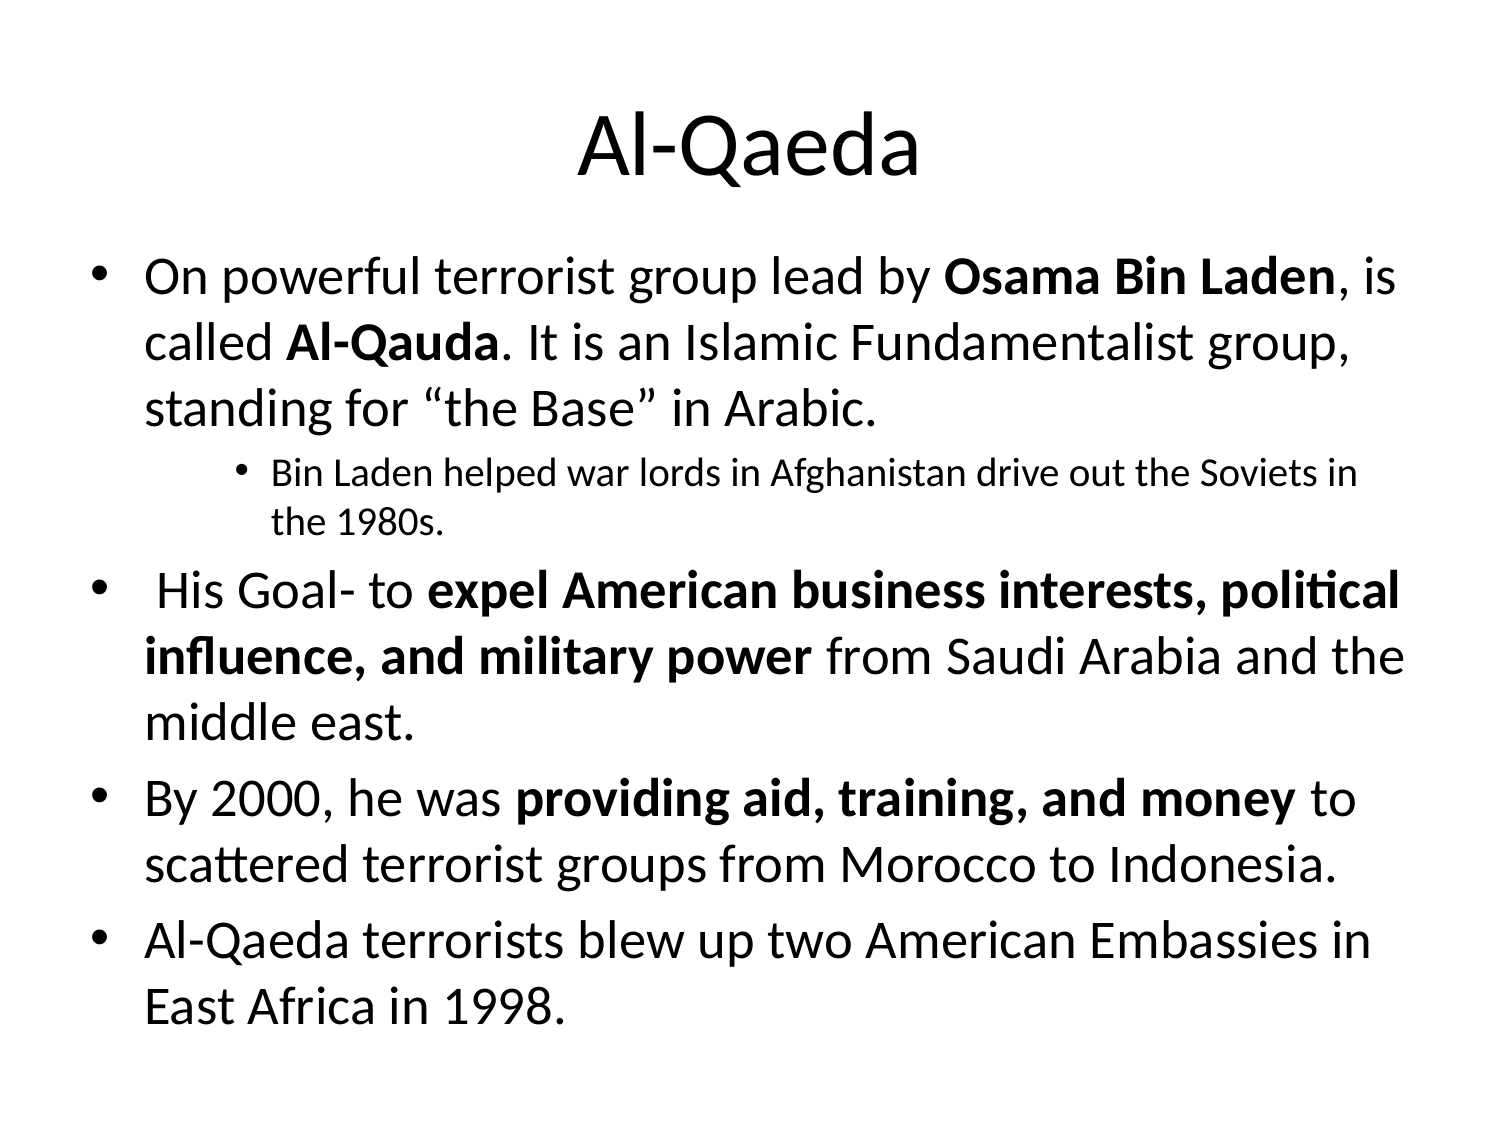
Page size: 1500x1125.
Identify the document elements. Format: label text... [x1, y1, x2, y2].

title Al-Qaeda [75, 45, 1425, 232]
list On powerful terrorist group lead by Osama Bin Laden, is called Al-Qauda. It is an Islamic Fundamentalist group, standing for “the Base” in Arabic. Bin Laden helped war lords in Afghanistan drive out the Soviets in the 1980s. His Goal- to expel American business interests, political influence, and military power from Saudi Arabia and the middle east. By 2000, he was providing aid, training, and money to scattered terrorist groups from Morocco to Indonesia. Al-Qaeda terrorists blew up two American Embassies in East Africa in 1998. [75, 232, 1425, 1045]
